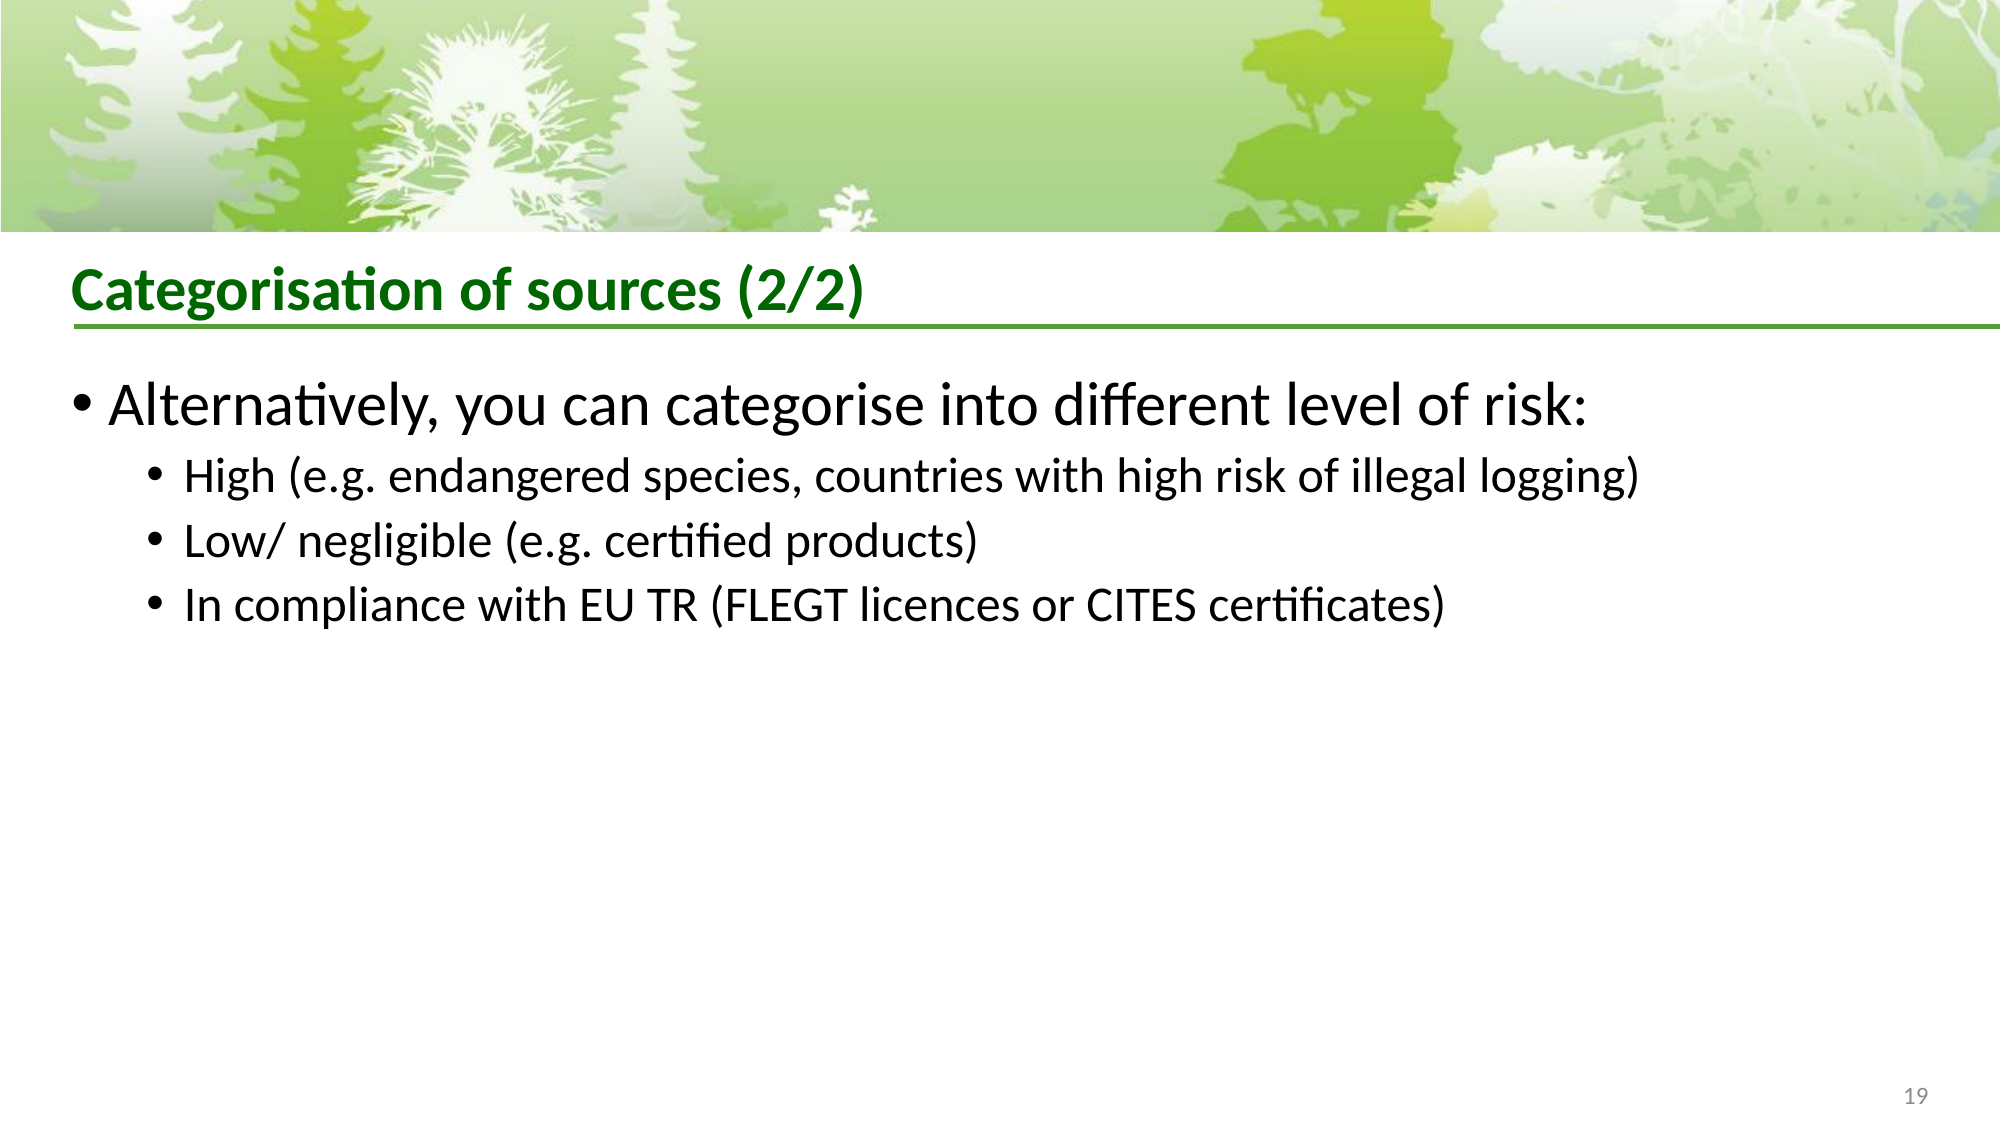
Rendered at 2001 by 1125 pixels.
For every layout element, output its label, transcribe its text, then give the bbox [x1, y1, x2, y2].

title Categorisation of sources (2/2) [56, 181, 1782, 364]
picture [0, 0, 2000, 232]
slide_number 19 [1493, 1065, 1944, 1125]
list Alternatively, you can categorise into different level of risk: High (e.g. endangered species, countries with high risk of illegal logging) Low/ negligible (e.g. certified products) In compliance with EU TR (FLEGT licences or CITES certificates) [56, 364, 1944, 970]
